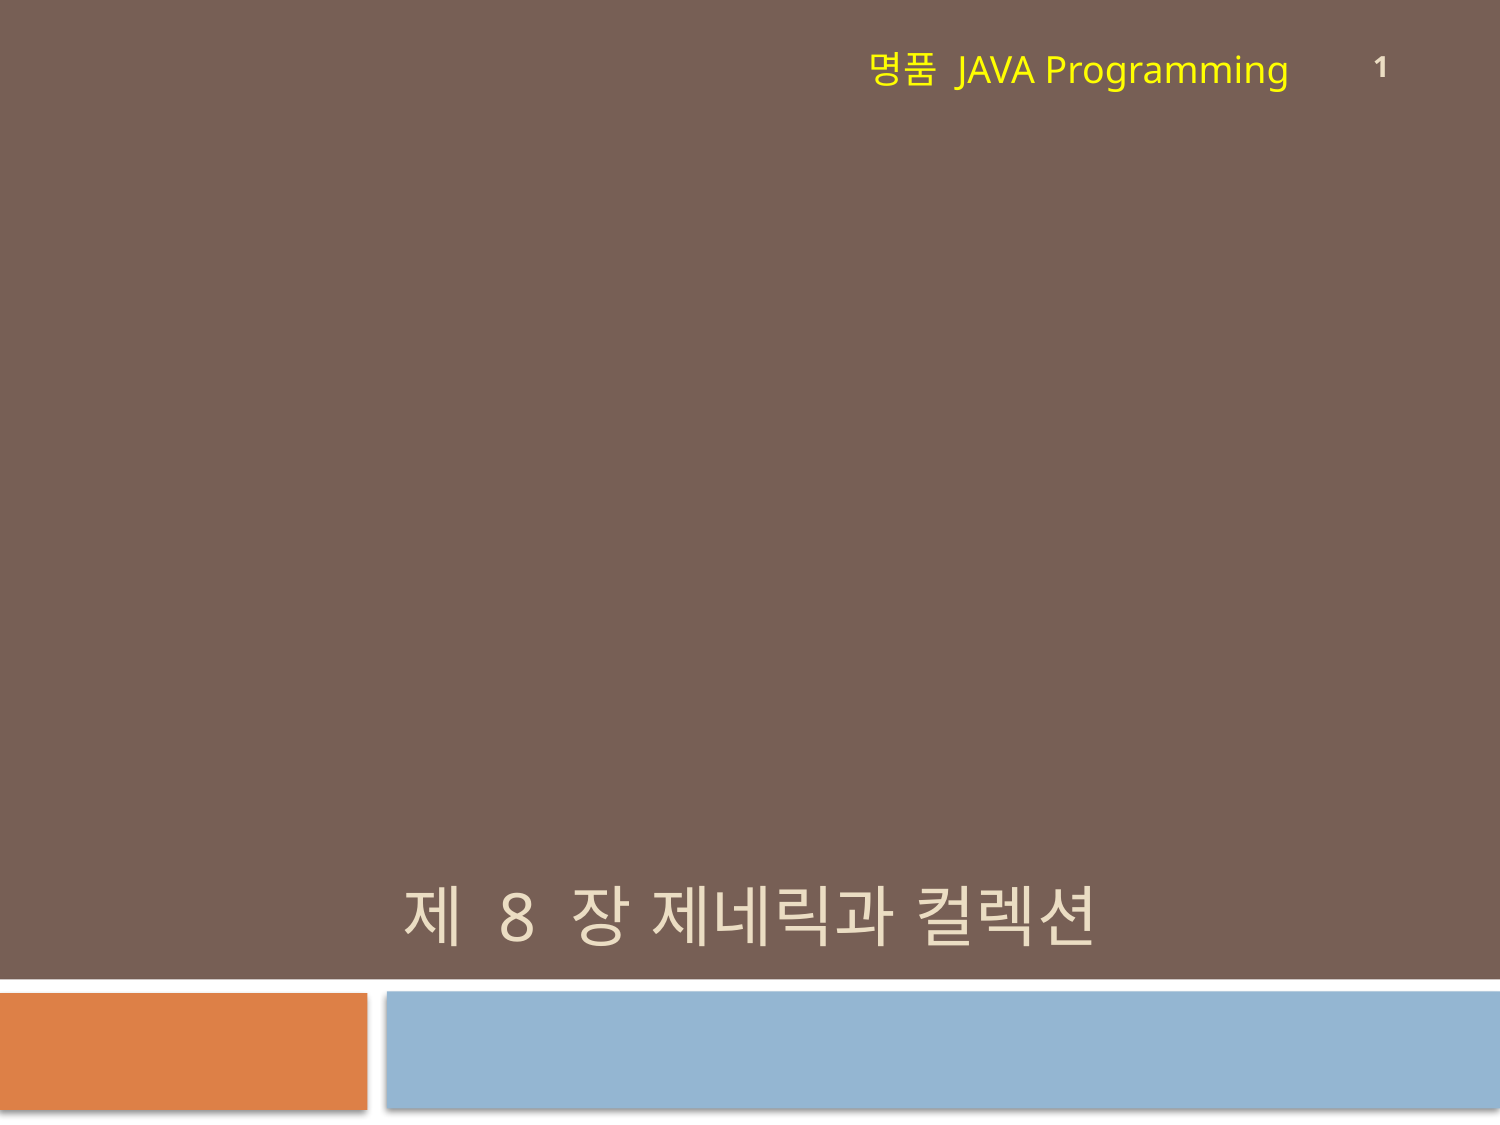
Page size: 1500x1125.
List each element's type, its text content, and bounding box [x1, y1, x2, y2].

title 제 8 장 제네릭과 컬렉션 [387, 662, 1450, 963]
footer 명품 JAVA Programming [342, 38, 1305, 99]
slide_number 1 [1312, 37, 1450, 100]
